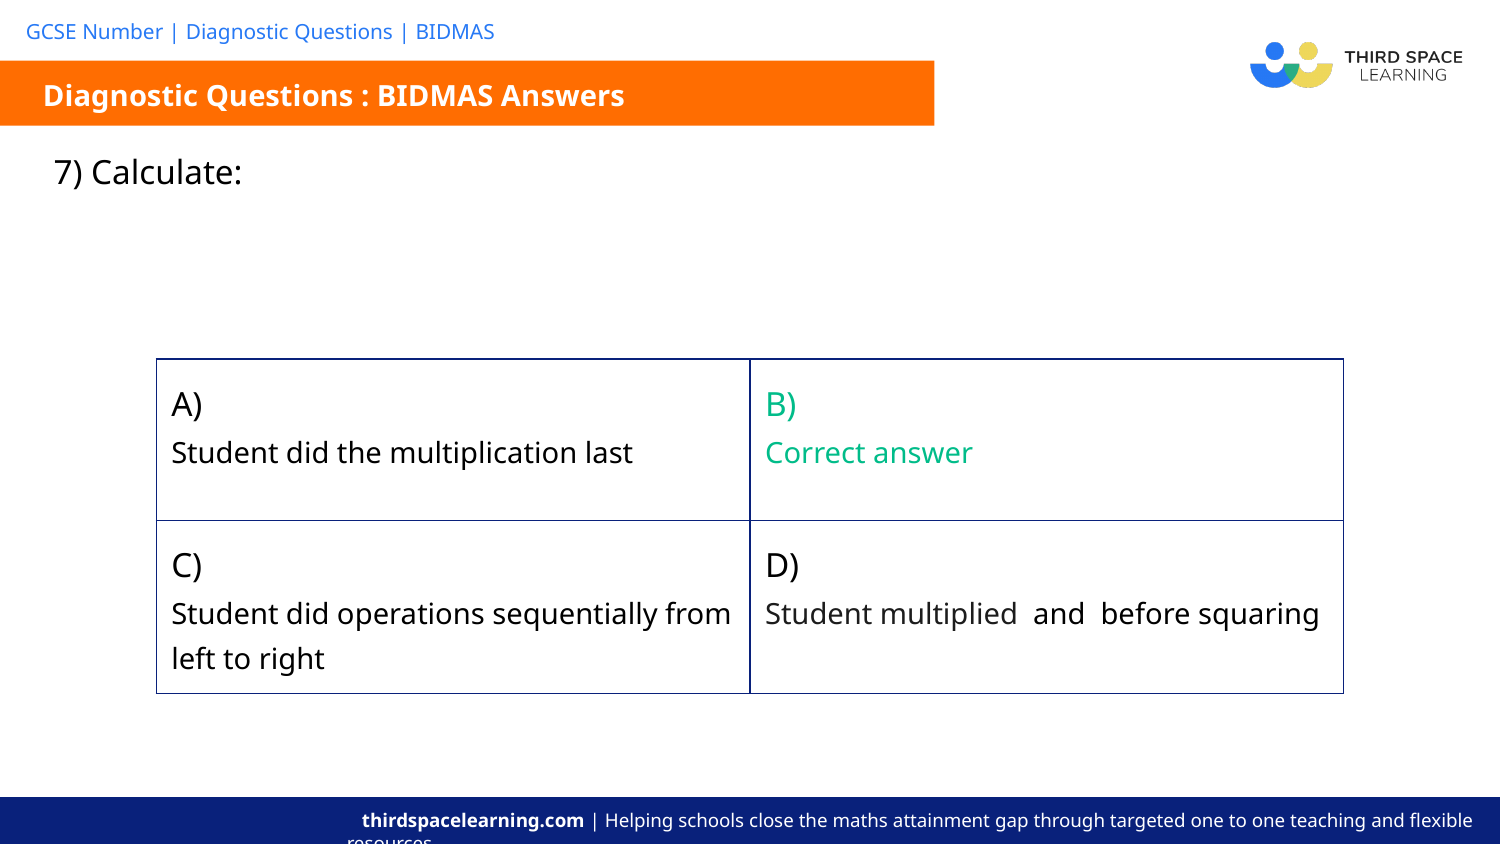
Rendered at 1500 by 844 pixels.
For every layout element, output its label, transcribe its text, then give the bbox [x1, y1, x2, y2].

picture [1250, 33, 1465, 99]
text_box Diagnostic Questions : BIDMAS Answers [27, 61, 847, 127]
